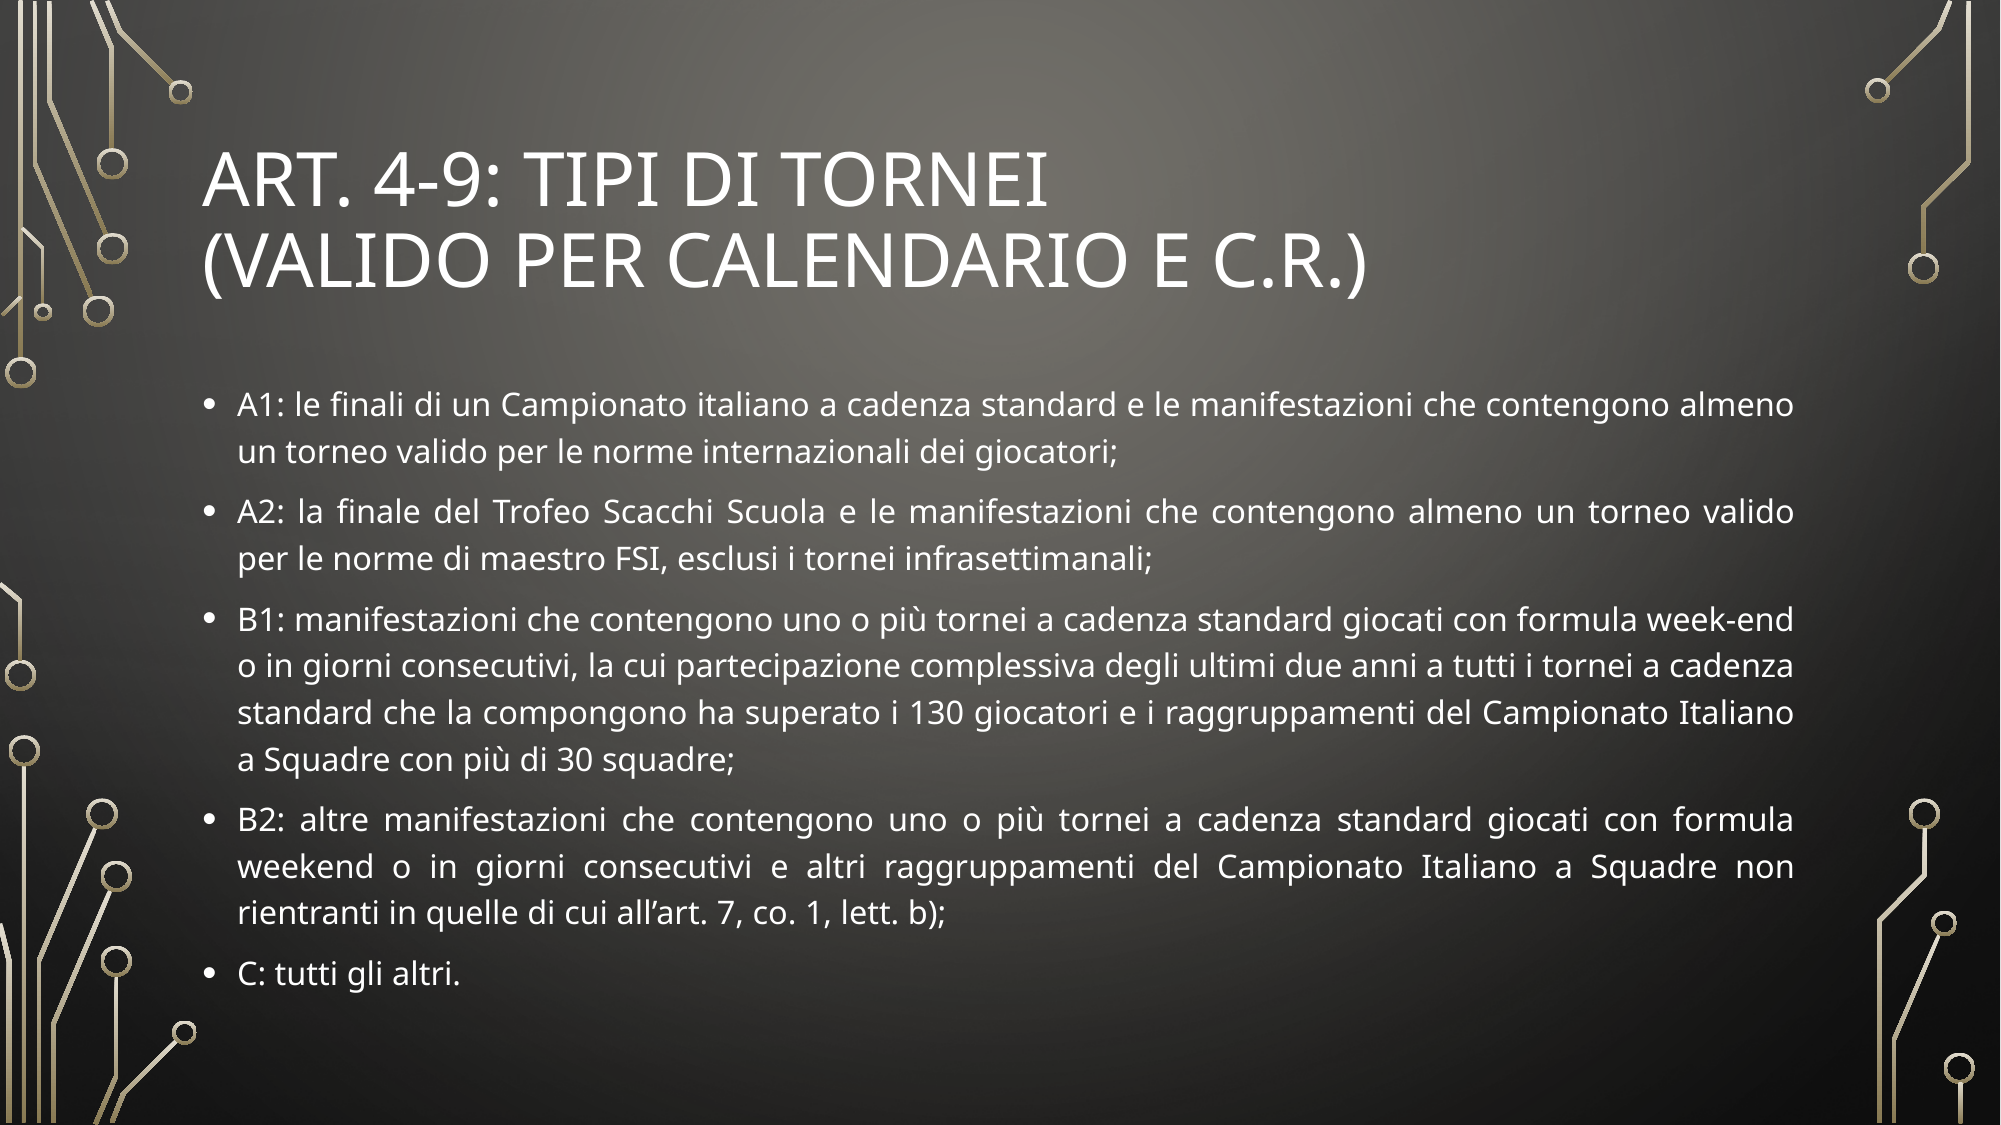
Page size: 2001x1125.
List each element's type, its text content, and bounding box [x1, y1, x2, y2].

list A1: le finali di un Campionato italiano a cadenza standard e le manifestazioni che contengono almeno un torneo valido per le norme internazionali dei giocatori; A2: la finale del Trofeo Scacchi Scuola e le manifestazioni che contengono almeno un torneo valido per le norme di maestro FSI, esclusi i tornei infrasettimanali; B1: manifestazioni che contengono uno o più tornei a cadenza standard giocati con formula week-end o in giorni consecutivi, la cui partecipazione complessiva degli ultimi due anni a tutti i tornei a cadenza standard che la compongono ha superato i 130 giocatori e i raggruppamenti del Campionato Italiano a Squadre con più di 30 squadre; B2: altre manifestazioni che contengono uno o più tornei a cadenza standard giocati con formula weekend o in giorni consecutivi e altri raggruppamenti del Campionato Italiano a Squadre non rientranti in quelle di cui all’art. 7, co. 1, lett. b); C: tutti gli altri. [187, 369, 1813, 1007]
title ART. 4-9: TIPI DI TORNEI (Valido per CALENDARIO E C.R.) [187, 101, 1813, 344]
